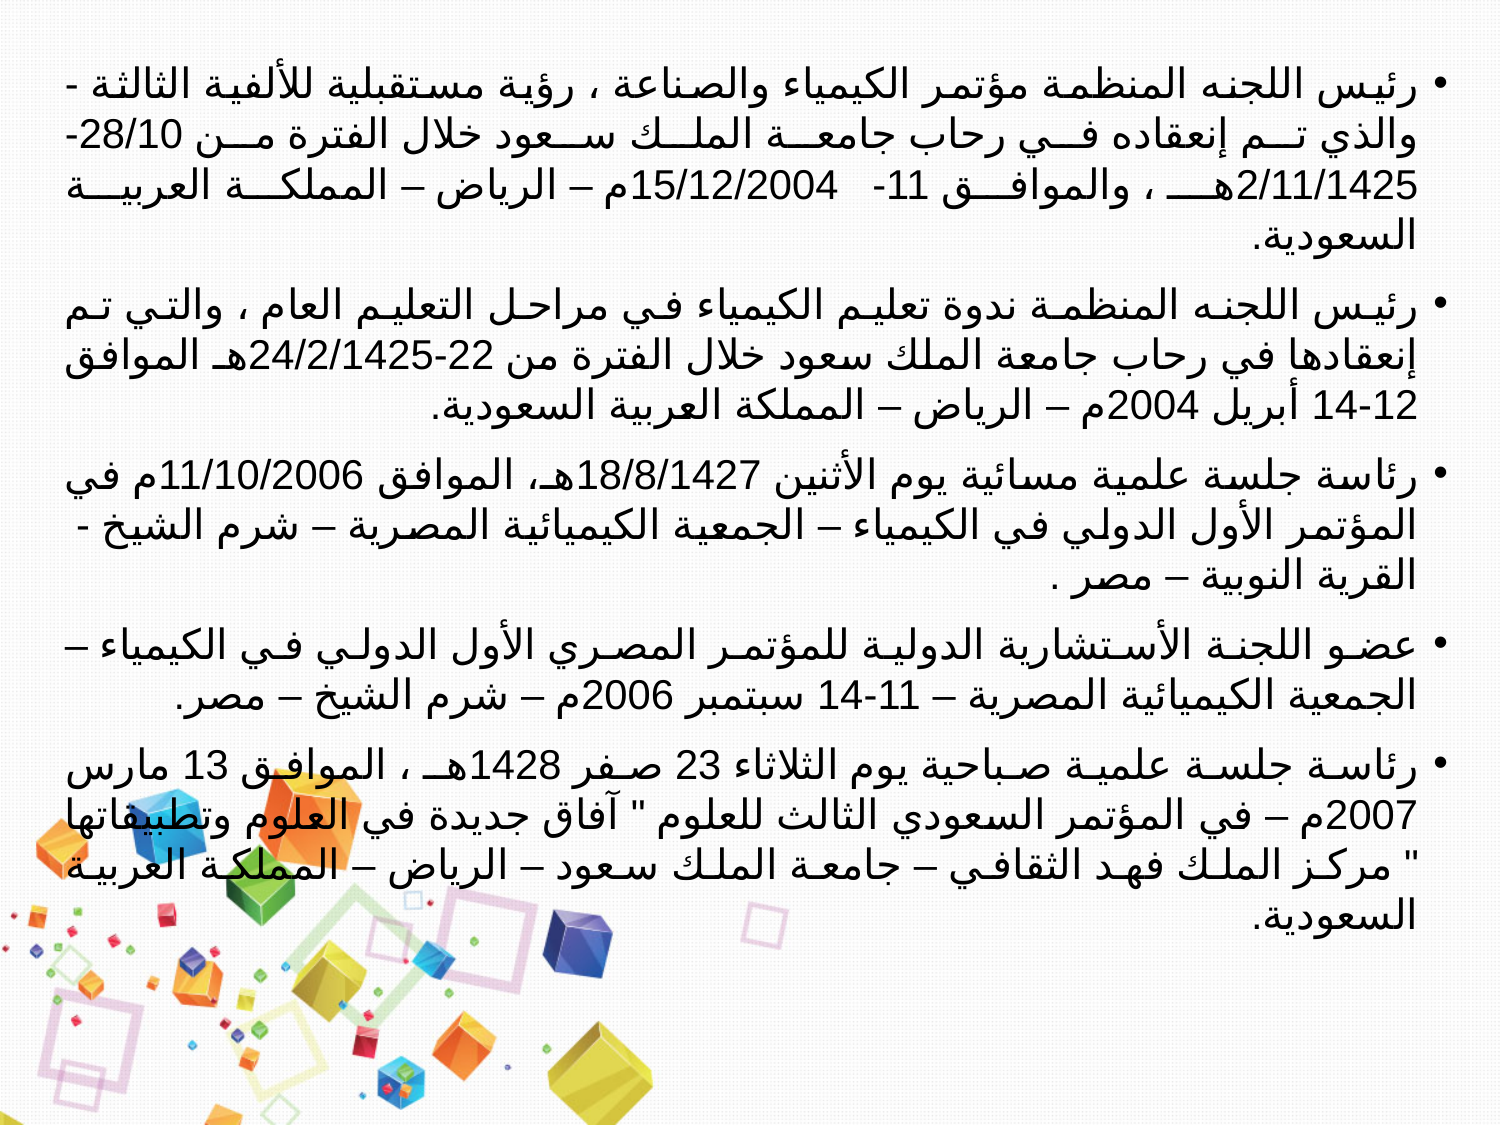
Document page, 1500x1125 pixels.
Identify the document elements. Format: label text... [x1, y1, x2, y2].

text_box رئيس اللجنه المنظمة مؤتمر الكيمياء والصناعة ، رؤية مستقبلية للألفية الثالثة - والذي تم إنعقاده في رحاب جامعة الملك سعود خلال الفترة من 28/10-2/11/1425هـ ، والموافق 11-15/12/2004م – الرياض – المملكة العربية السعودية. رئيس اللجنه المنظمة ندوة تعليم الكيمياء في مراحل التعليم العام ، والتي تم إنعقادها في رحاب جامعة الملك سعود خلال الفترة من 22-24/2/1425هـ الموافق 12-14 أبريل 2004م – الرياض – المملكة العربية السعودية. رئاسة جلسة علمية مسائية يوم الأثنين 18/8/1427هـ، الموافق 11/10/2006م في المؤتمر الأول الدولي في الكيمياء – الجمعية الكيميائية المصرية – شرم الشيخ - القرية النوبية – مصر . عضو اللجنة الأستشارية الدولية للمؤتمر المصري الأول الدولي في الكيمياء – الجمعية الكيميائية المصرية – 11-14 سبتمبر 2006م – شرم الشيخ – مصر. رئاسة جلسة علمية صباحية يوم الثلاثاء 23 صفر 1428هـ ، الموافق 13 مارس 2007م – في المؤتمر السعودي الثالث للعلوم " آفاق جديدة في العلوم وتطبيقاتها " مركز الملك فهد الثقافي – جامعة الملك سعود – الرياض – المملكة العربية السعودية. [49, 49, 1463, 945]
picture [0, 0, 1500, 1125]
